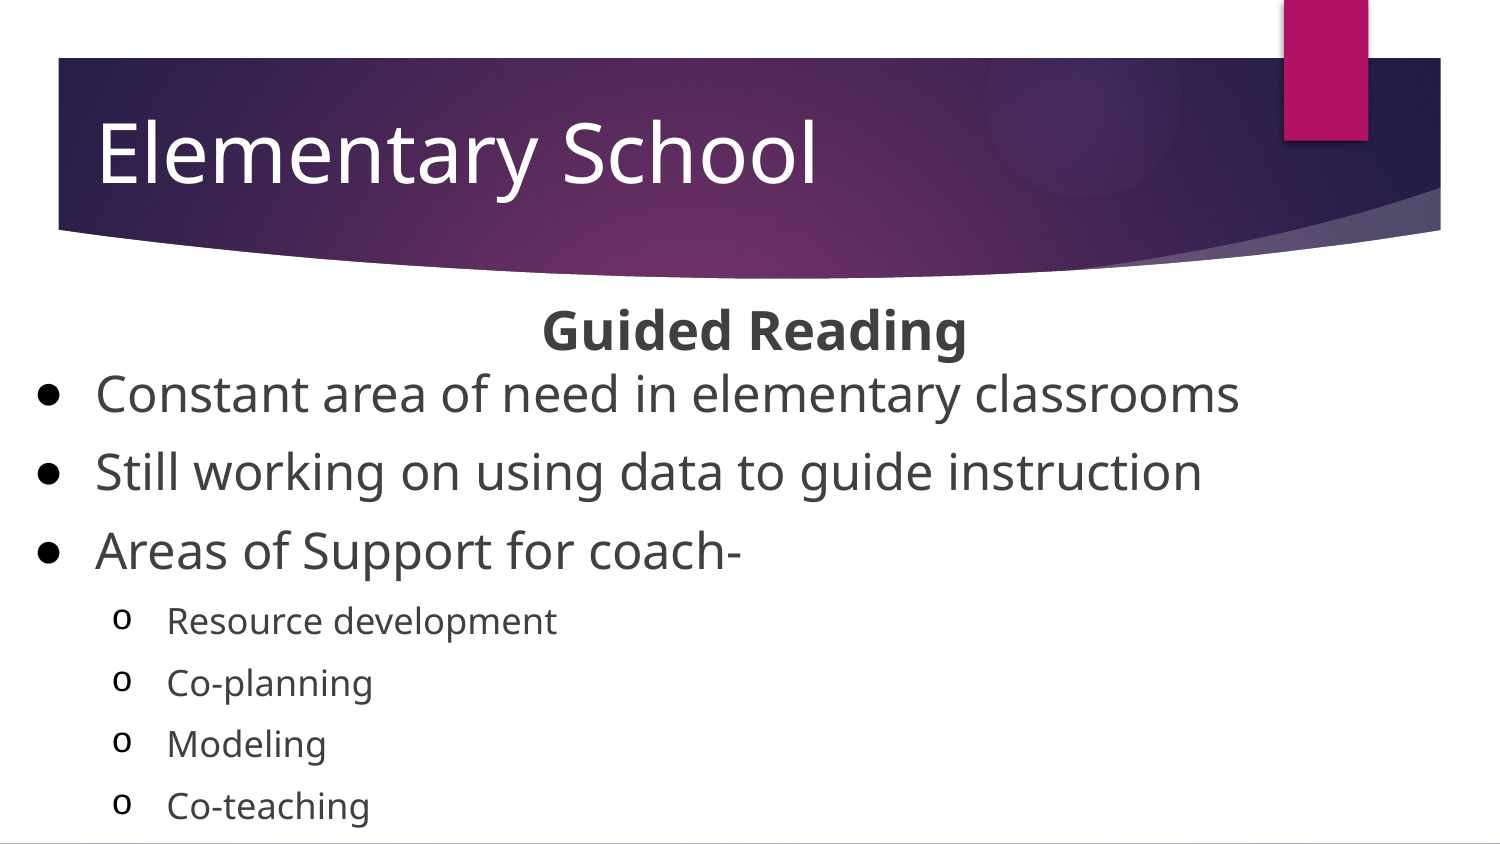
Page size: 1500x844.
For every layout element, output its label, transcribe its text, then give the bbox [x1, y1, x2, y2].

list Guided Reading Constant area of need in elementary classrooms Still working on using data to guide instruction Areas of Support for coach- Resource development Co-planning Modeling Co-teaching [10, 281, 1500, 844]
title Elementary School [80, 74, 1431, 216]
